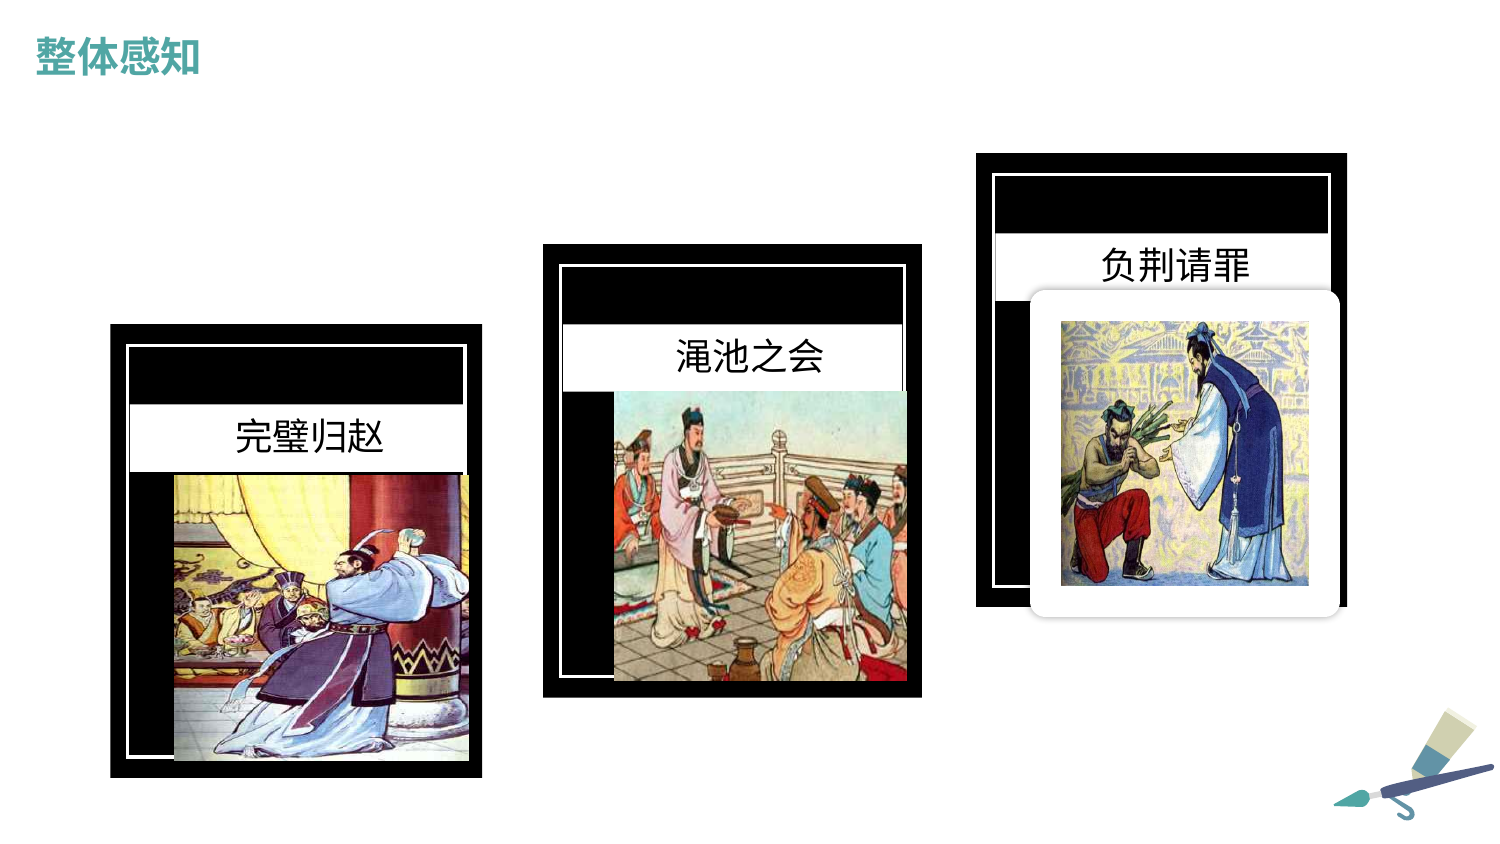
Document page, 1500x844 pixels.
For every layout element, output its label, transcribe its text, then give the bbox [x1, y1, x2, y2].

text_box [992, 173, 1331, 587]
text_box [975, 152, 1348, 608]
text_box 完璧归赵 [224, 407, 444, 464]
picture [1061, 321, 1309, 586]
text_box [562, 323, 903, 393]
picture [174, 475, 469, 761]
text_box [129, 403, 464, 473]
text_box 整体感知 [24, 25, 261, 87]
text_box 负荆请罪 [1089, 236, 1309, 284]
text_box [560, 264, 905, 678]
text_box [127, 344, 466, 758]
text_box [109, 323, 483, 779]
picture [614, 391, 907, 681]
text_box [1358, 708, 1481, 844]
text_box 渑池之会 [663, 327, 883, 384]
text_box [542, 243, 923, 699]
text_box [994, 232, 1329, 302]
